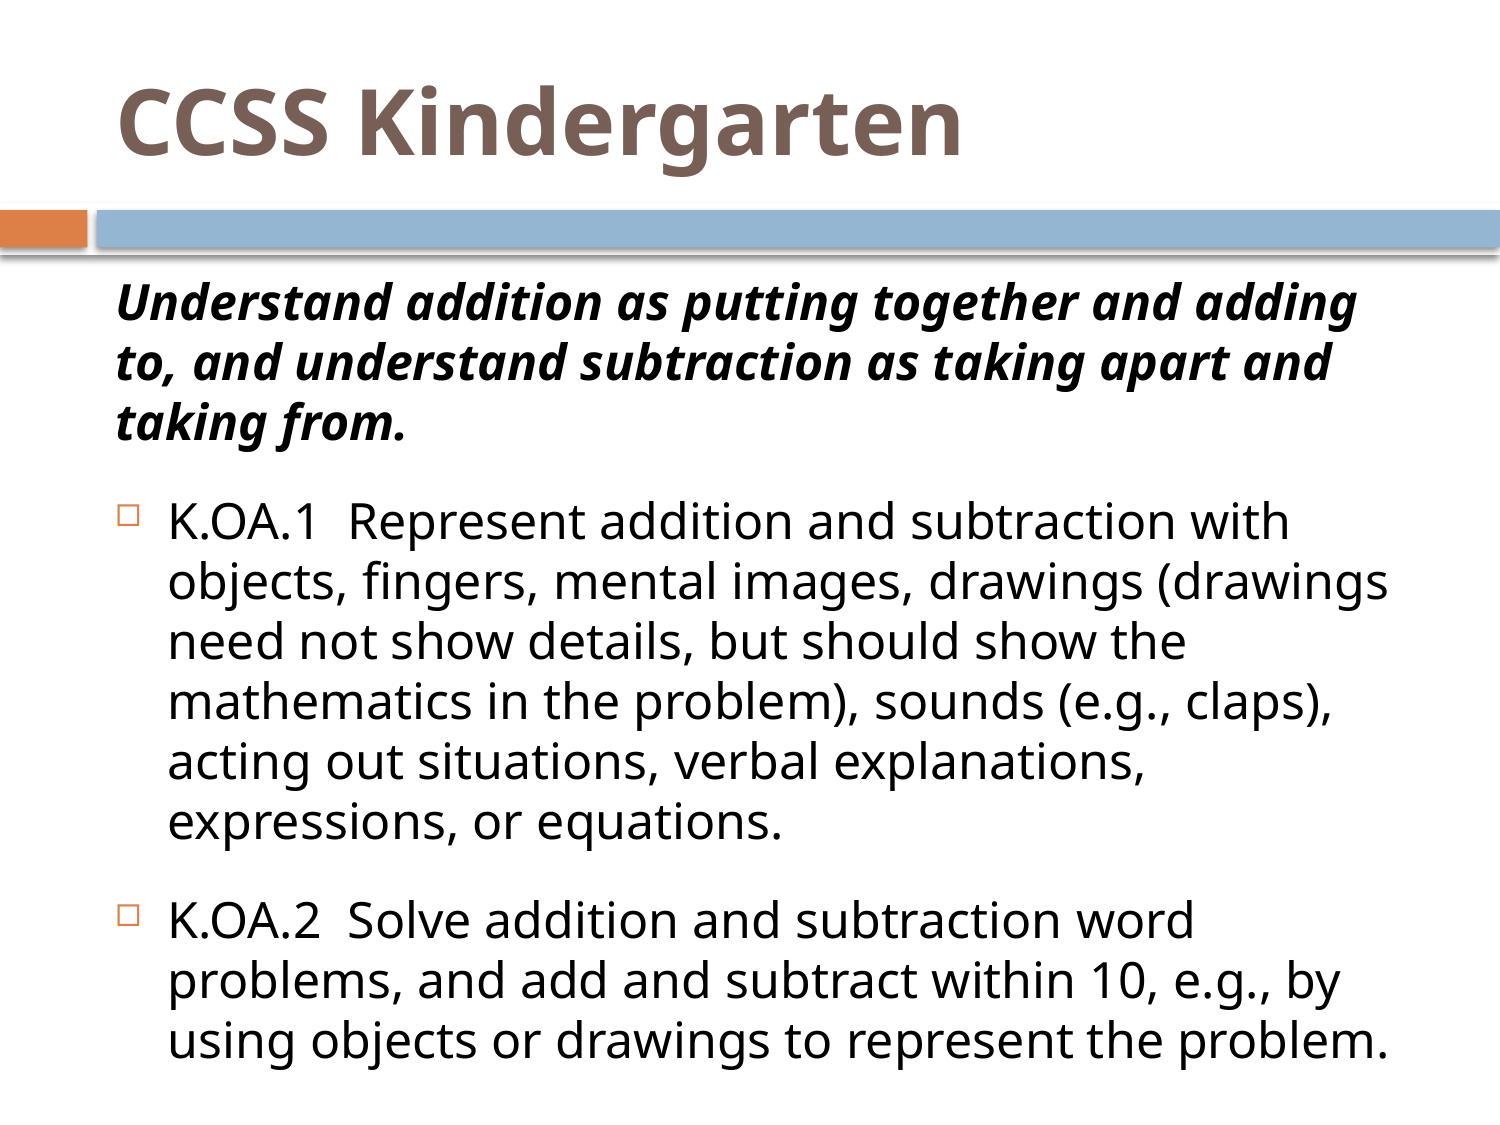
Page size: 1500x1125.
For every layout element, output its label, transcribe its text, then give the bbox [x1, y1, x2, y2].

title CCSS Kindergarten [100, 37, 1438, 200]
list Understand addition as putting together and adding to, and understand subtraction as taking apart and taking from. K.OA.1 Represent addition and subtraction with objects, fingers, mental images, drawings (drawings need not show details, but should show the mathematics in the problem), sounds (e.g., claps), acting out situations, verbal explanations, expressions, or equations. K.OA.2 Solve addition and subtraction word problems, and add and subtract within 10, e.g., by using objects or drawings to represent the problem. [100, 262, 1438, 1000]
